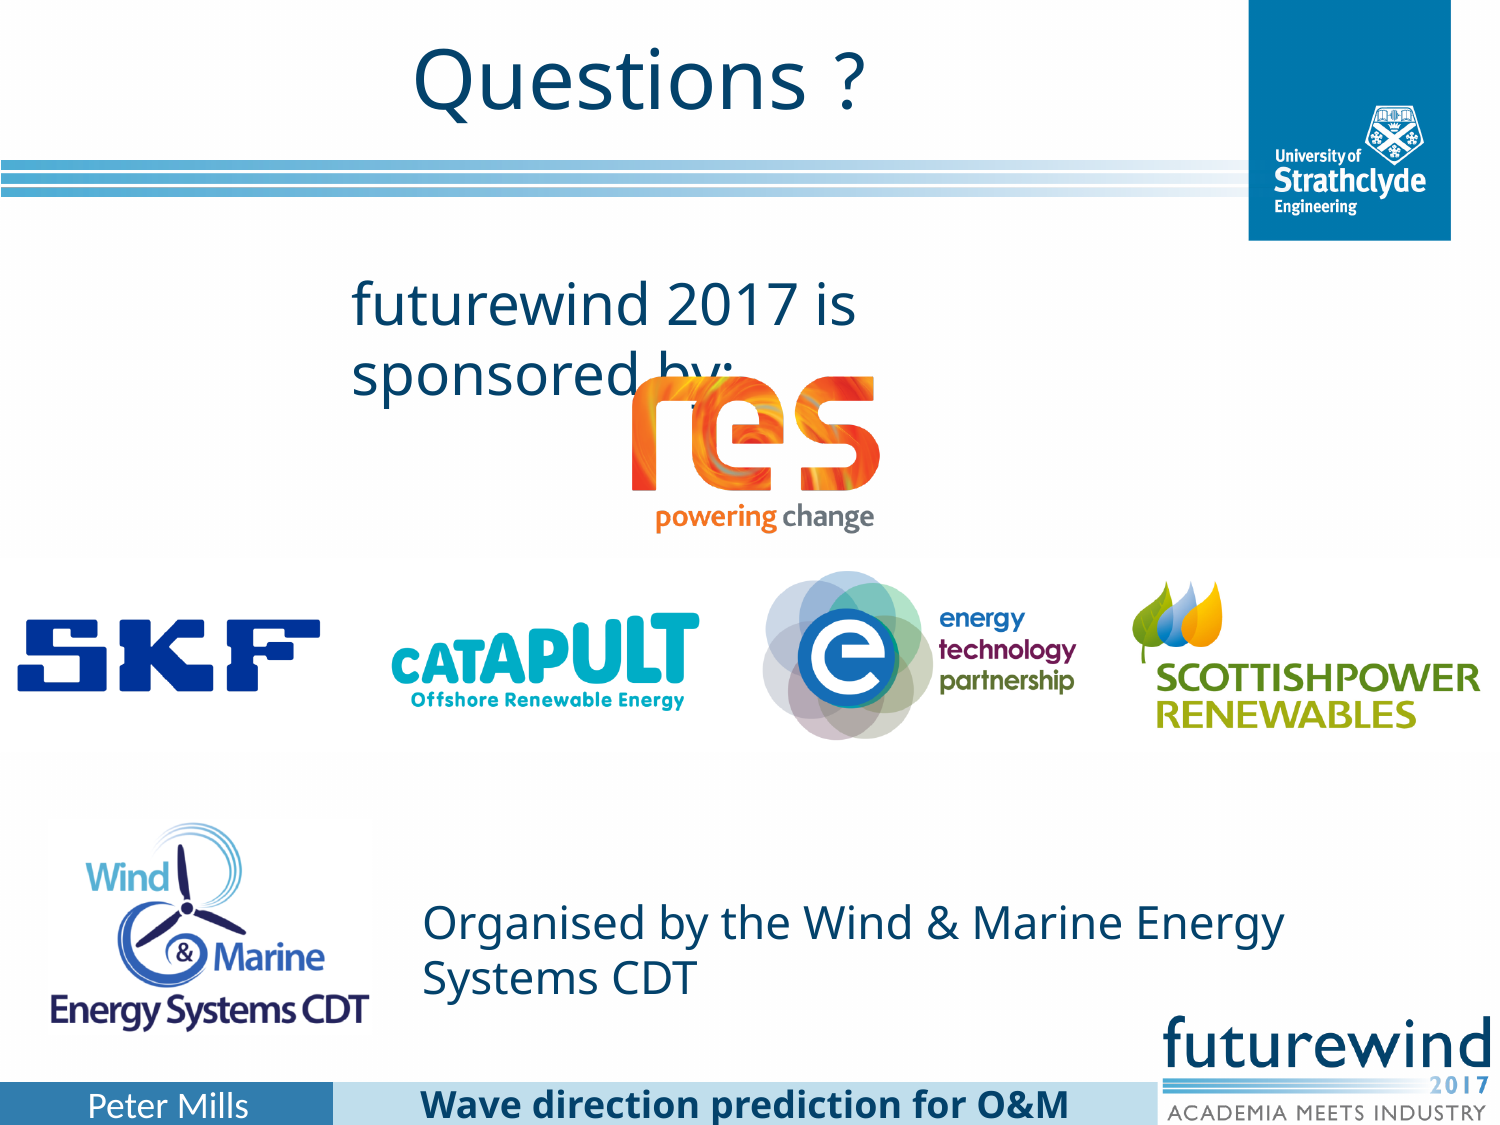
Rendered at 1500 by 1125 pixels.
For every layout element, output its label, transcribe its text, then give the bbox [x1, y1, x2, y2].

picture [1329, 150, 1339, 161]
picture [0, 0, 1500, 1125]
text_box futurewind 2017 is sponsored by: [336, 259, 1164, 378]
picture [1314, 174, 1327, 191]
text_box Questions ? [369, 19, 912, 138]
picture [1308, 153, 1319, 161]
picture [1293, 204, 1299, 213]
picture [1390, 146, 1400, 157]
picture [1277, 150, 1284, 161]
text_box Organised by the Wind & Marine Energy Systems CDT [407, 886, 1483, 1005]
picture [1275, 167, 1291, 191]
picture [1306, 203, 1334, 212]
picture [1287, 153, 1293, 161]
picture [1395, 169, 1408, 191]
picture [1304, 174, 1313, 191]
picture [1296, 150, 1300, 161]
picture [1293, 171, 1302, 191]
picture [1276, 200, 1286, 212]
picture [1349, 149, 1360, 161]
picture [1379, 174, 1393, 199]
picture [1341, 204, 1346, 212]
picture [1371, 169, 1377, 191]
picture [1371, 132, 1382, 140]
picture [1341, 169, 1354, 191]
picture [1329, 171, 1338, 191]
picture [1357, 174, 1368, 191]
picture [1349, 205, 1356, 215]
picture [1407, 133, 1417, 144]
picture [1371, 106, 1417, 154]
picture [1412, 174, 1425, 191]
